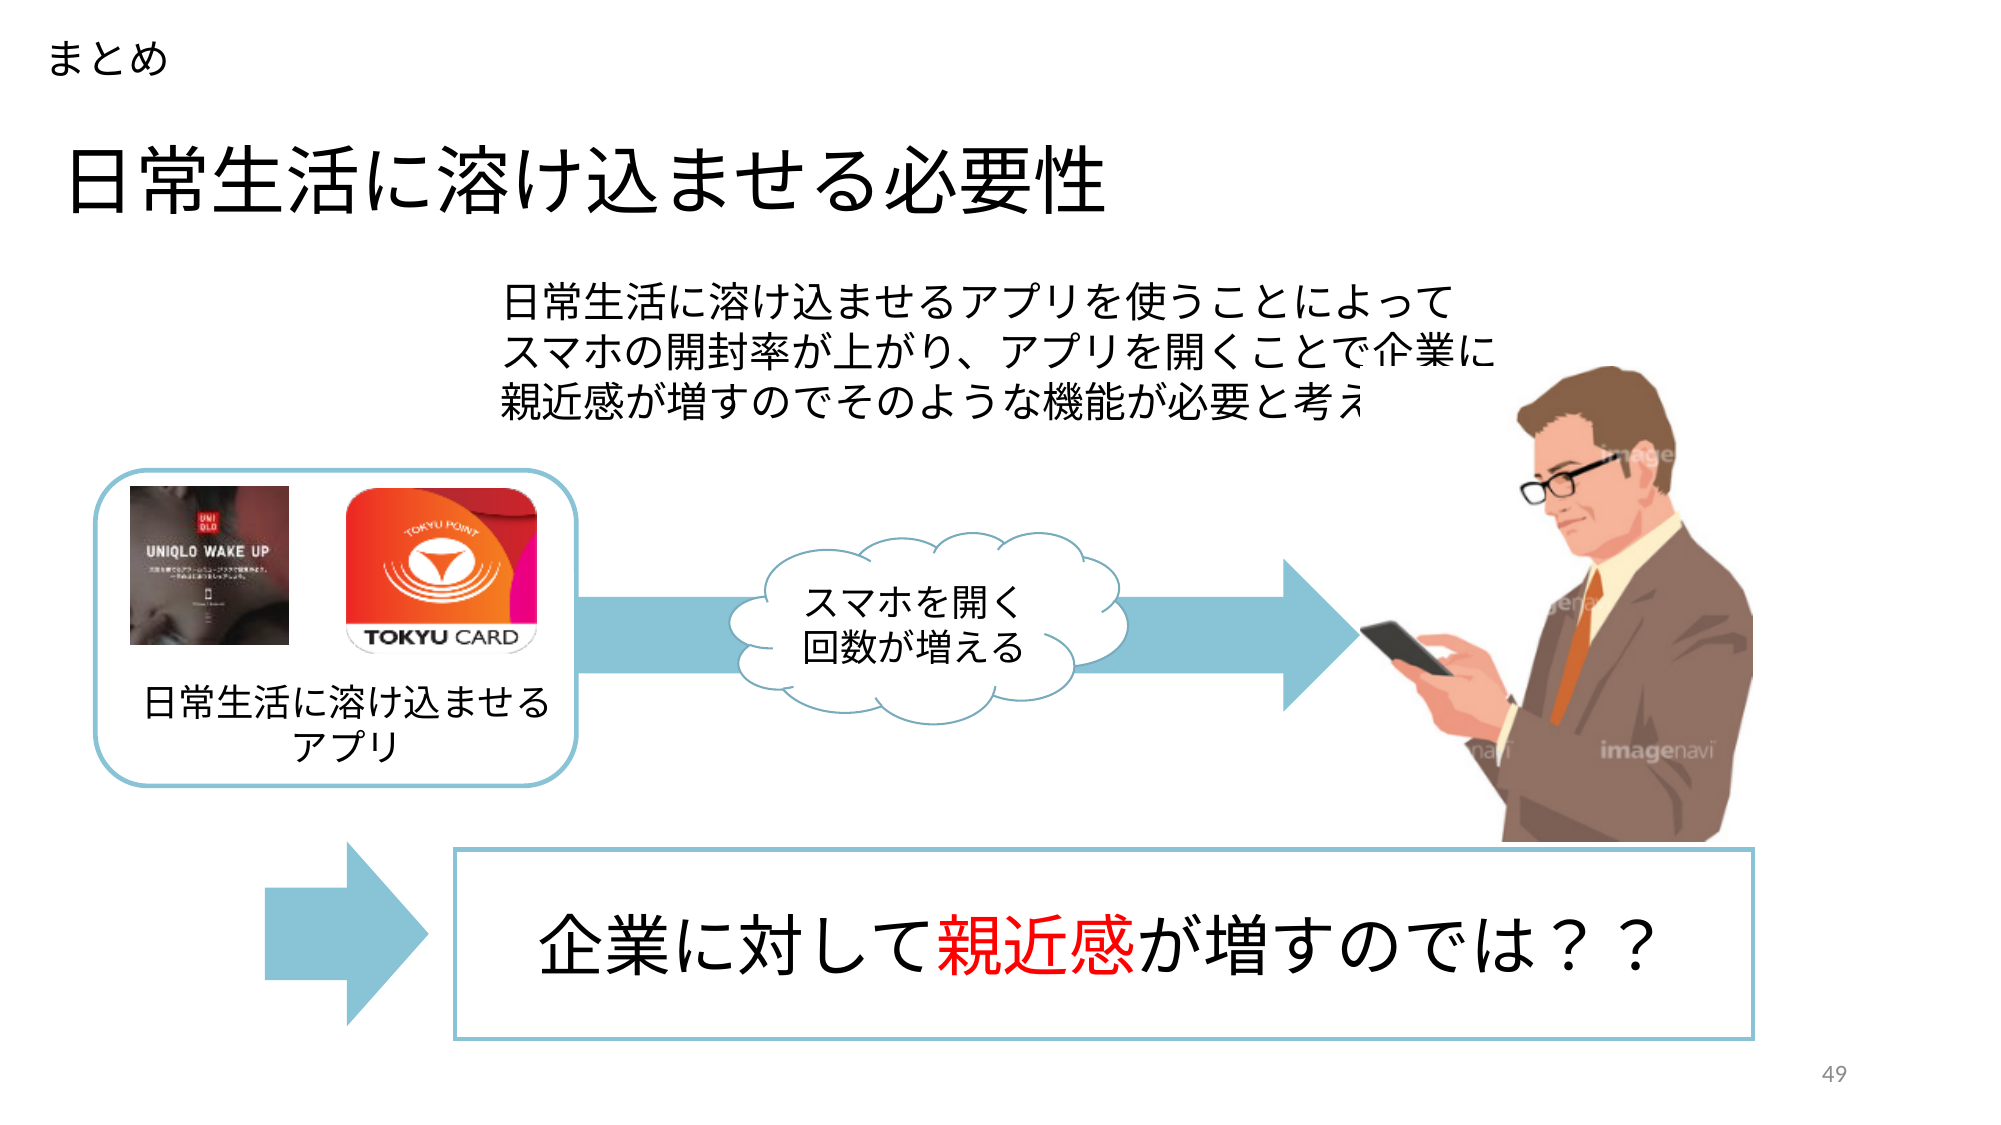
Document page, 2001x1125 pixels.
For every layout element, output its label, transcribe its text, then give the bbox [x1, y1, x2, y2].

title 日常生活に溶け込ませる必要性 [45, 124, 1128, 244]
text_box まとめ [30, 25, 186, 90]
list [130, 486, 289, 645]
text_box [263, 838, 431, 1029]
text_box [578, 595, 761, 675]
text_box 日常生活に溶け込ませるアプリを使うことによって スマホの開封率が上がり、アプリを開くことで企業に 親近感が増すのでそのような機能が必要と考えた [485, 268, 1666, 484]
picture [1359, 366, 1753, 842]
text_box 日常生活に溶け込ませる アプリ [126, 671, 568, 777]
text_box [94, 469, 578, 787]
slide_number 49 [1412, 1042, 1863, 1103]
text_box 企業に対して親近感が増すのでは？？ [454, 848, 1754, 1040]
text_box [1075, 556, 1359, 715]
picture [346, 487, 537, 654]
text_box スマホを開く回数が増える [728, 531, 1130, 726]
